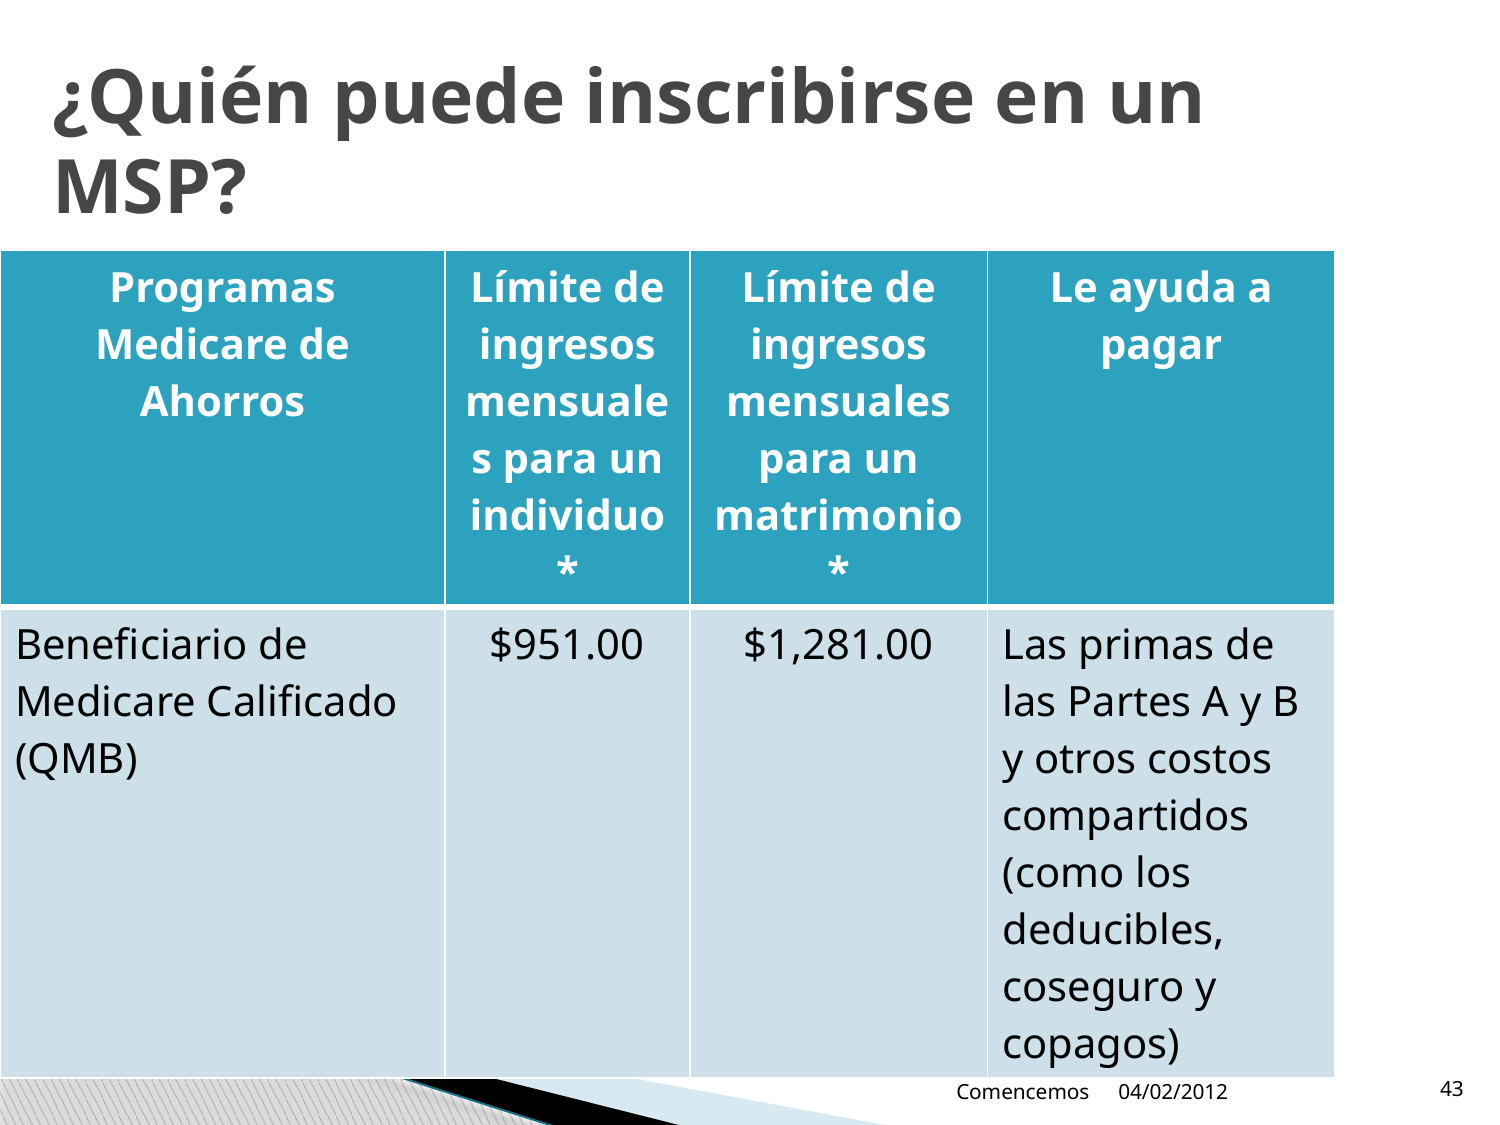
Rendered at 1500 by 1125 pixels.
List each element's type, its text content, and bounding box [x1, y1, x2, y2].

table_header Le ayuda a pagar [988, 251, 1334, 604]
table_cell $1,281.00 [691, 610, 987, 1077]
table_header Programas Medicare de Ahorros [1, 251, 444, 604]
table_cell Beneficiario de Medicare Calificado (QMB) [1, 610, 444, 1077]
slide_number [1105, 1051, 1418, 1112]
title ¿Quién puede inscribirse en un MSP? [37, 45, 1425, 233]
table_header Límite de ingresos mensuales para un individuo* [446, 251, 689, 604]
footer Comencemos [718, 1079, 1105, 1112]
table_cell Las primas de las Partes A y B y otros costos compartidos (como los deducibles, coseguro y copagos) [988, 610, 1334, 1077]
slide_number 43 [1418, 1051, 1479, 1112]
table_header Límite de ingresos mensuales para un matrimonio* [691, 251, 987, 604]
table_cell $951.00 [446, 610, 689, 1077]
